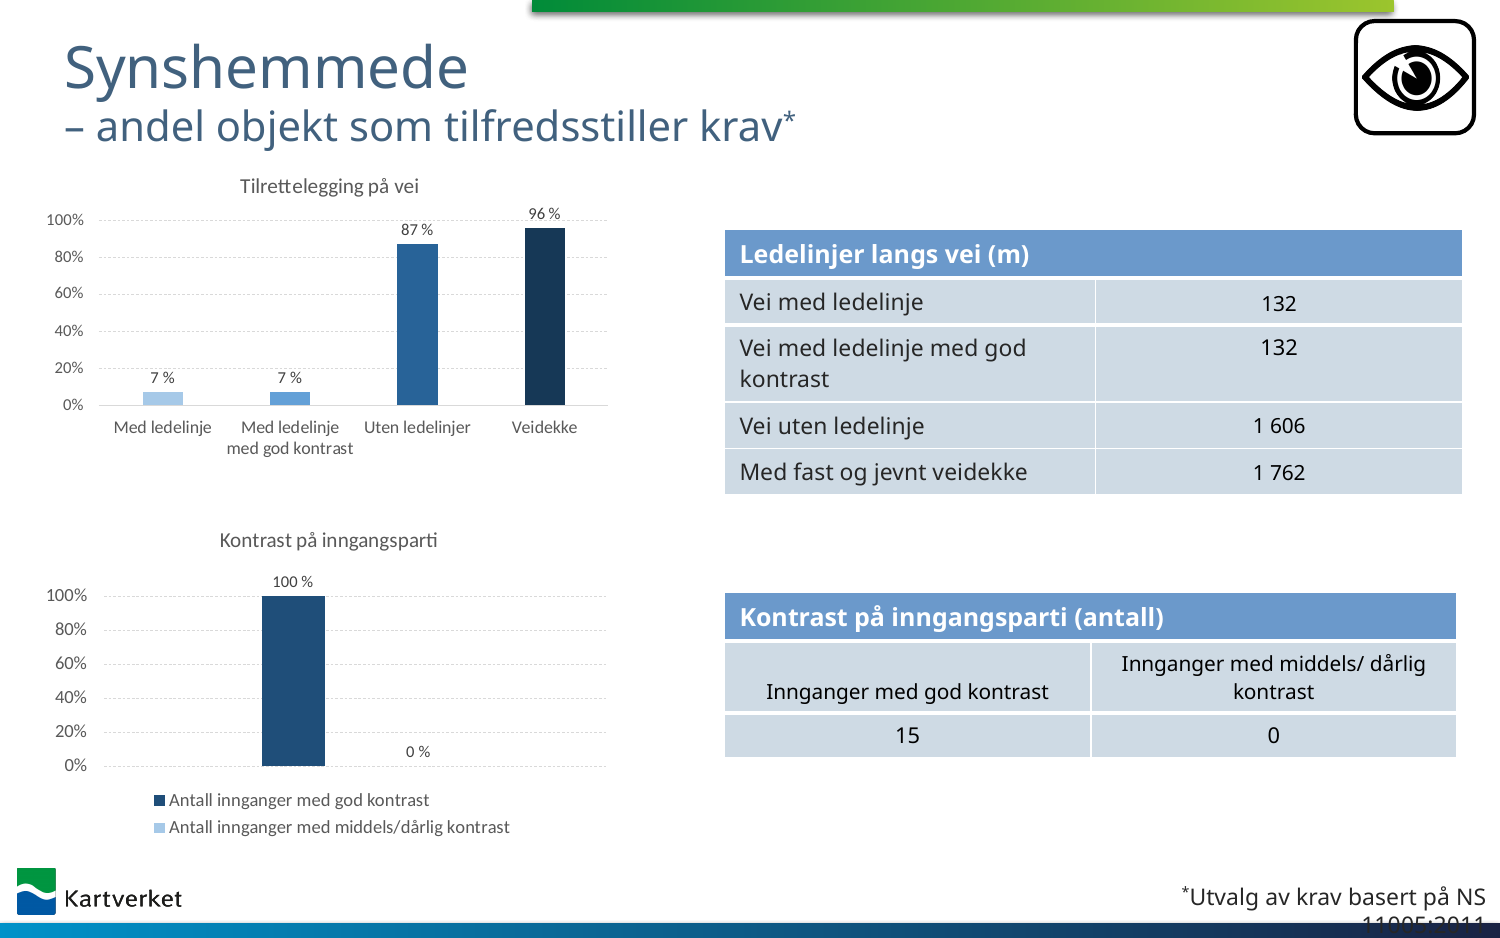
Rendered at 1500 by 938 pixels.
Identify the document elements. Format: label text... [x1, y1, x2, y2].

table_cell Innganger med god kontrast [725, 643, 1090, 711]
table_cell 1 762 [1096, 449, 1462, 494]
table_cell Med fast og jevnt veidekke [725, 449, 1095, 494]
picture [41, 166, 618, 492]
table_cell Innganger med middels/ dårlig kontrast [1092, 643, 1456, 711]
table_cell Vei uten ledelinje [725, 403, 1095, 448]
text_box *Utvalg av krav basert på NS 11005:2011 [1068, 873, 1500, 938]
table_header Kontrast på inngangsparti (antall) [725, 593, 1456, 639]
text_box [1355, 20, 1475, 134]
table_cell Vei med ledelinje [725, 280, 1095, 323]
table_cell 15 [725, 715, 1090, 757]
table_cell 132 [1096, 280, 1462, 323]
table_cell Vei med ledelinje med god kontrast [725, 327, 1095, 401]
table_cell 0 [1092, 715, 1456, 757]
table_cell 132 [1096, 327, 1462, 401]
text_box Synshemmede – andel objekt som tilfredsstiller krav* [49, 24, 1431, 158]
table_cell 1 606 [1096, 403, 1462, 448]
table_header Ledelinjer langs vei (m) [725, 230, 1462, 276]
picture [41, 520, 617, 846]
